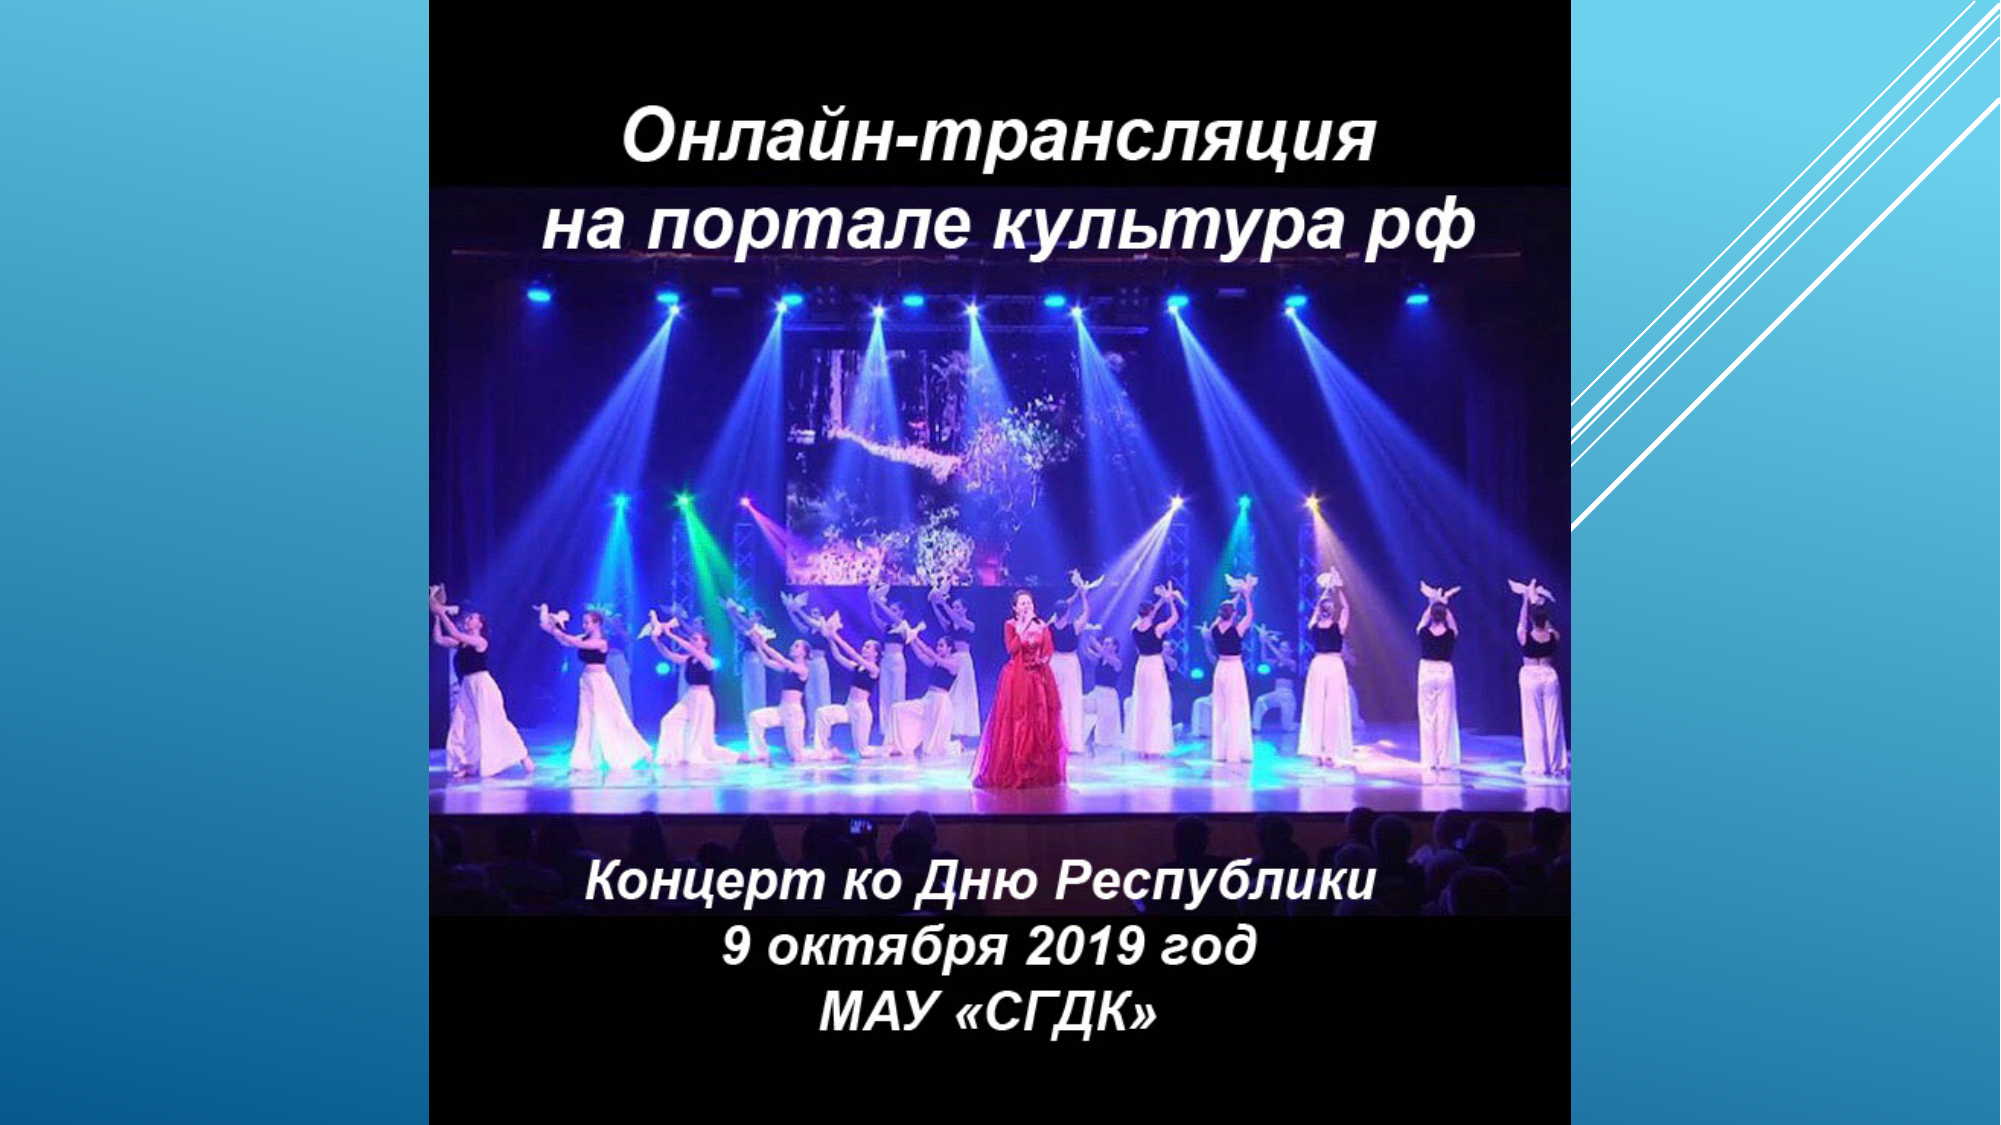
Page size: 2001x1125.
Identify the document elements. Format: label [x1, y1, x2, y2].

picture [428, 0, 1572, 1125]
